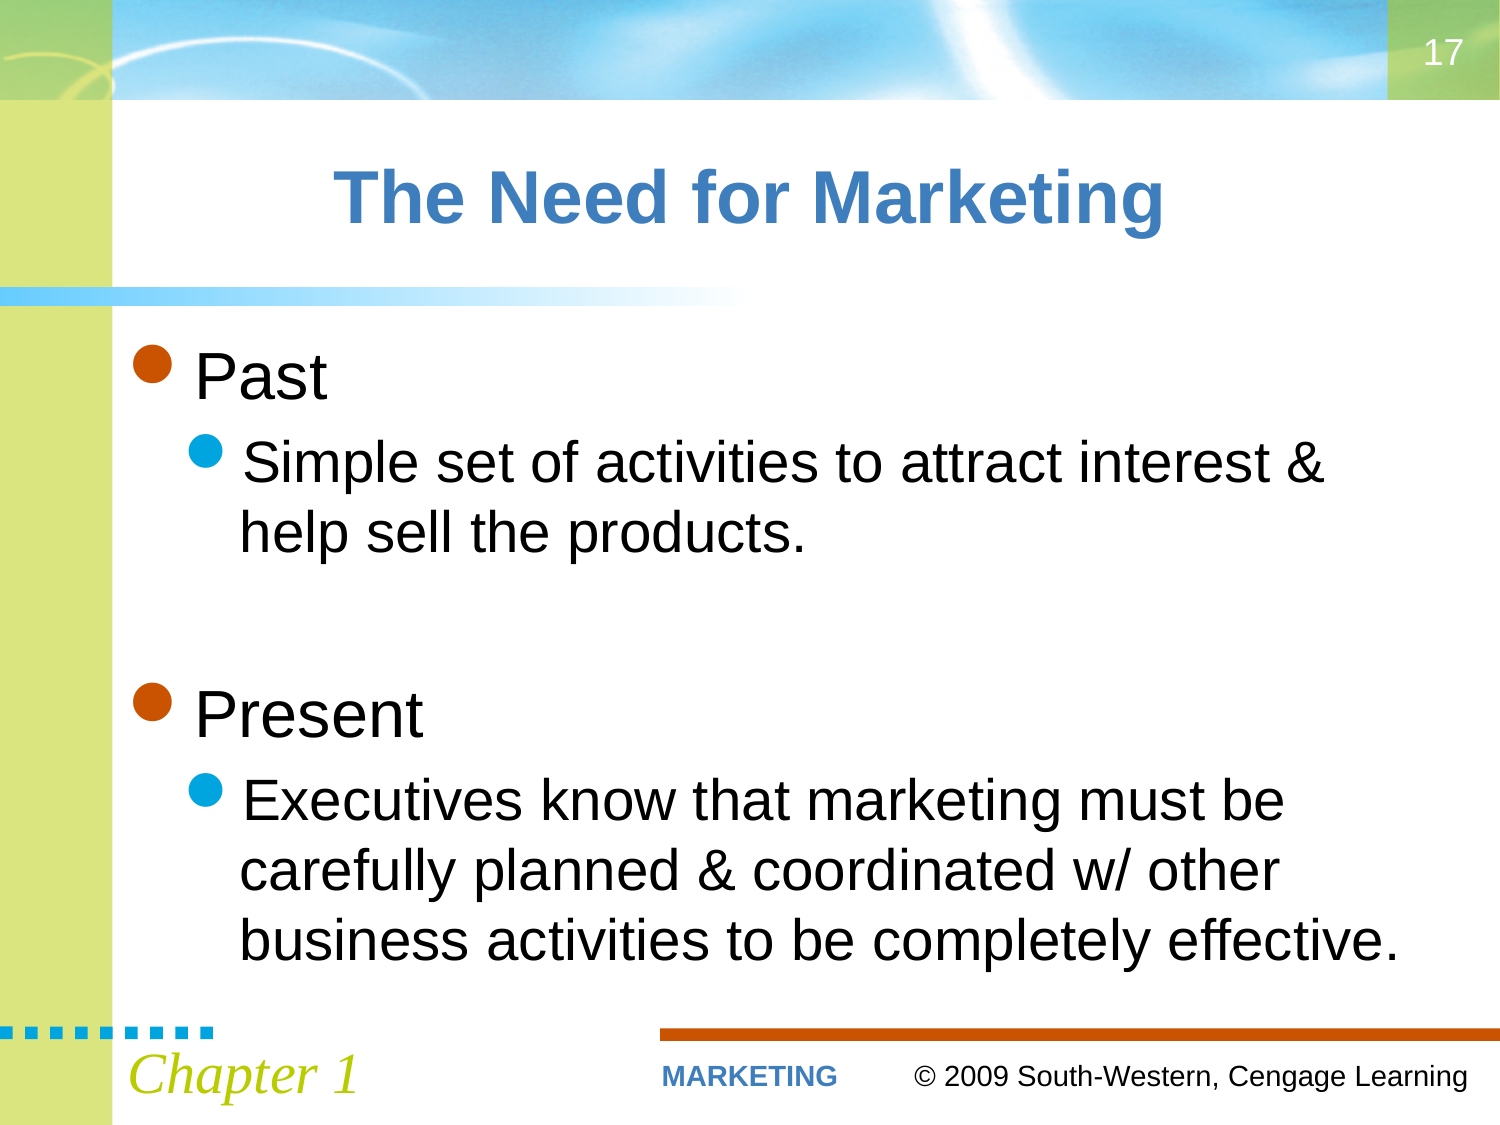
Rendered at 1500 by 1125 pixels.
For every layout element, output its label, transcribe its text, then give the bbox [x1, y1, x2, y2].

slide_number 17 [1387, 0, 1500, 101]
title The Need for Marketing [112, 99, 1388, 288]
footer Chapter 1 [112, 1012, 638, 1113]
list Past Simple set of activities to attract interest & help sell the products. Present Executives know that marketing must be carefully planned & coordinated w/ other business activities to be completely effective. [112, 324, 1463, 1001]
